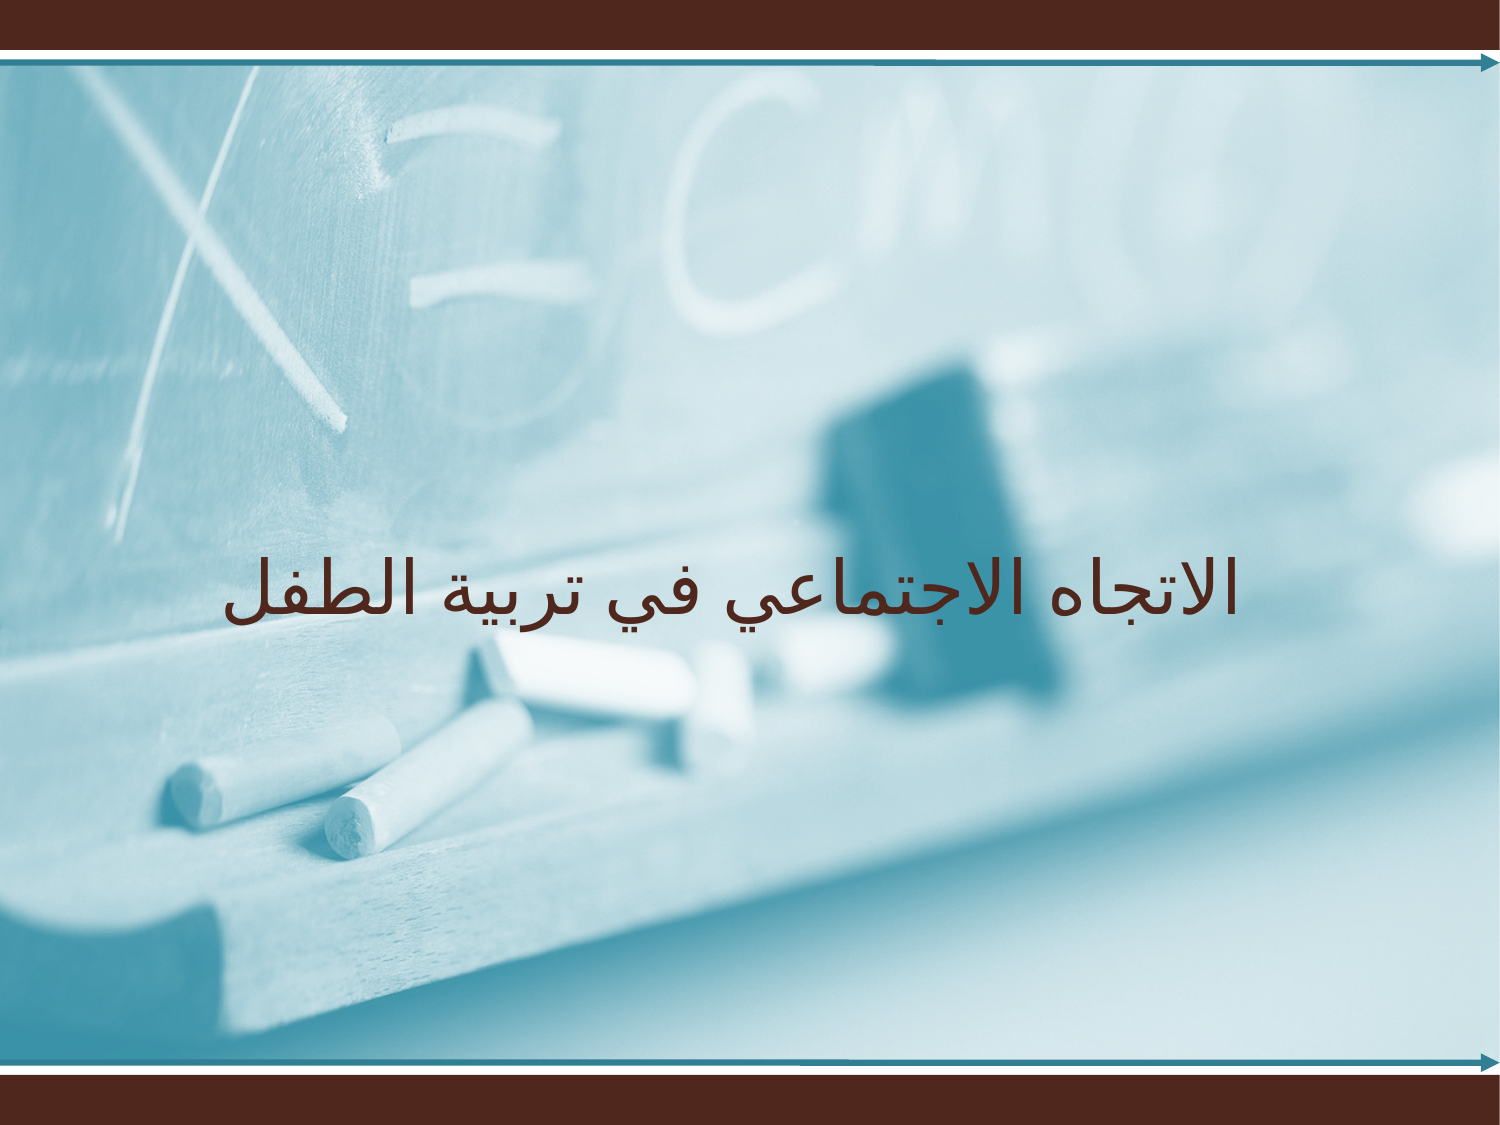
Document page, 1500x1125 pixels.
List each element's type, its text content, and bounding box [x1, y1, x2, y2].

picture [0, 64, 1500, 1062]
list الاتجاه الاجتماعي في تربية الطفل [206, 349, 1258, 638]
